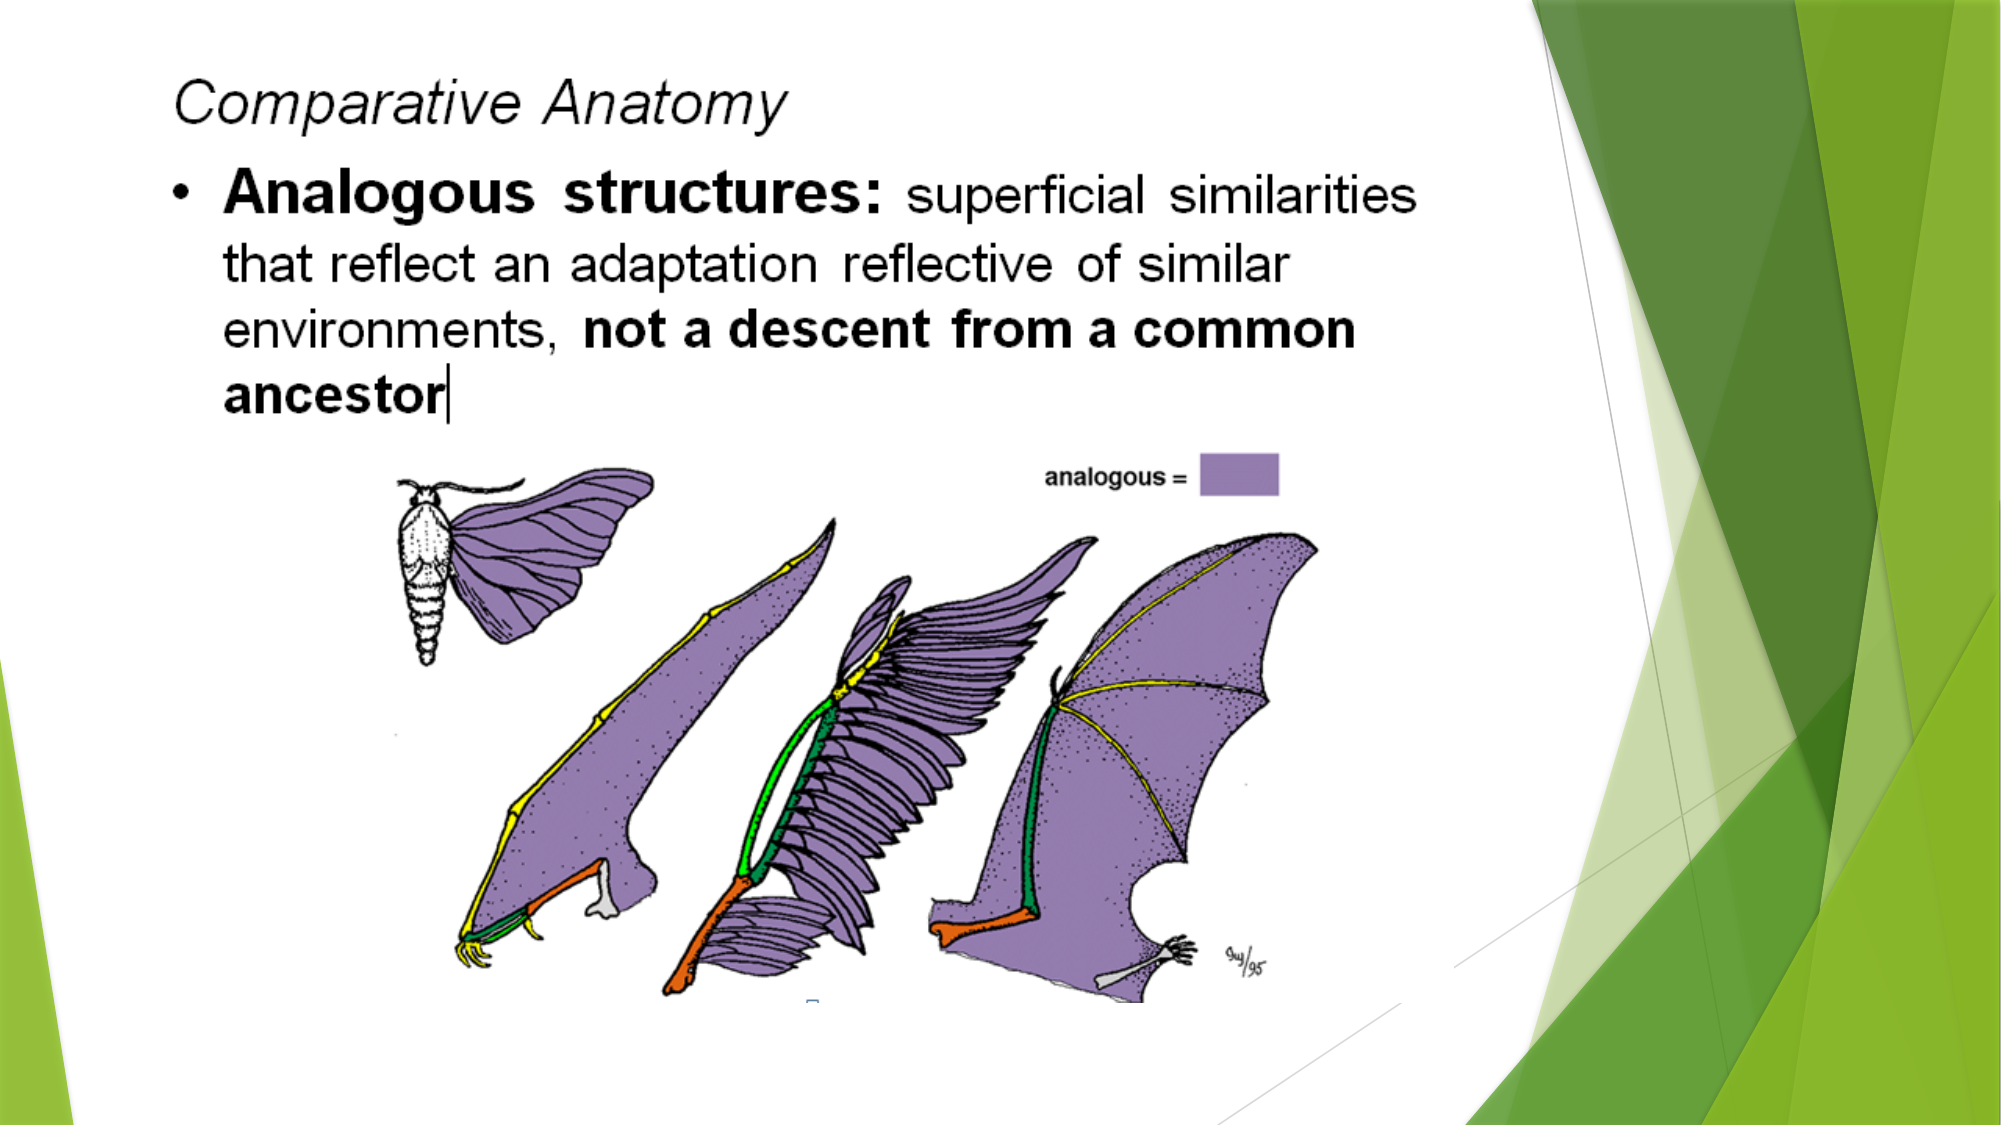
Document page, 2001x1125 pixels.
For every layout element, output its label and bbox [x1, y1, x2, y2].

picture [167, 67, 1455, 1004]
